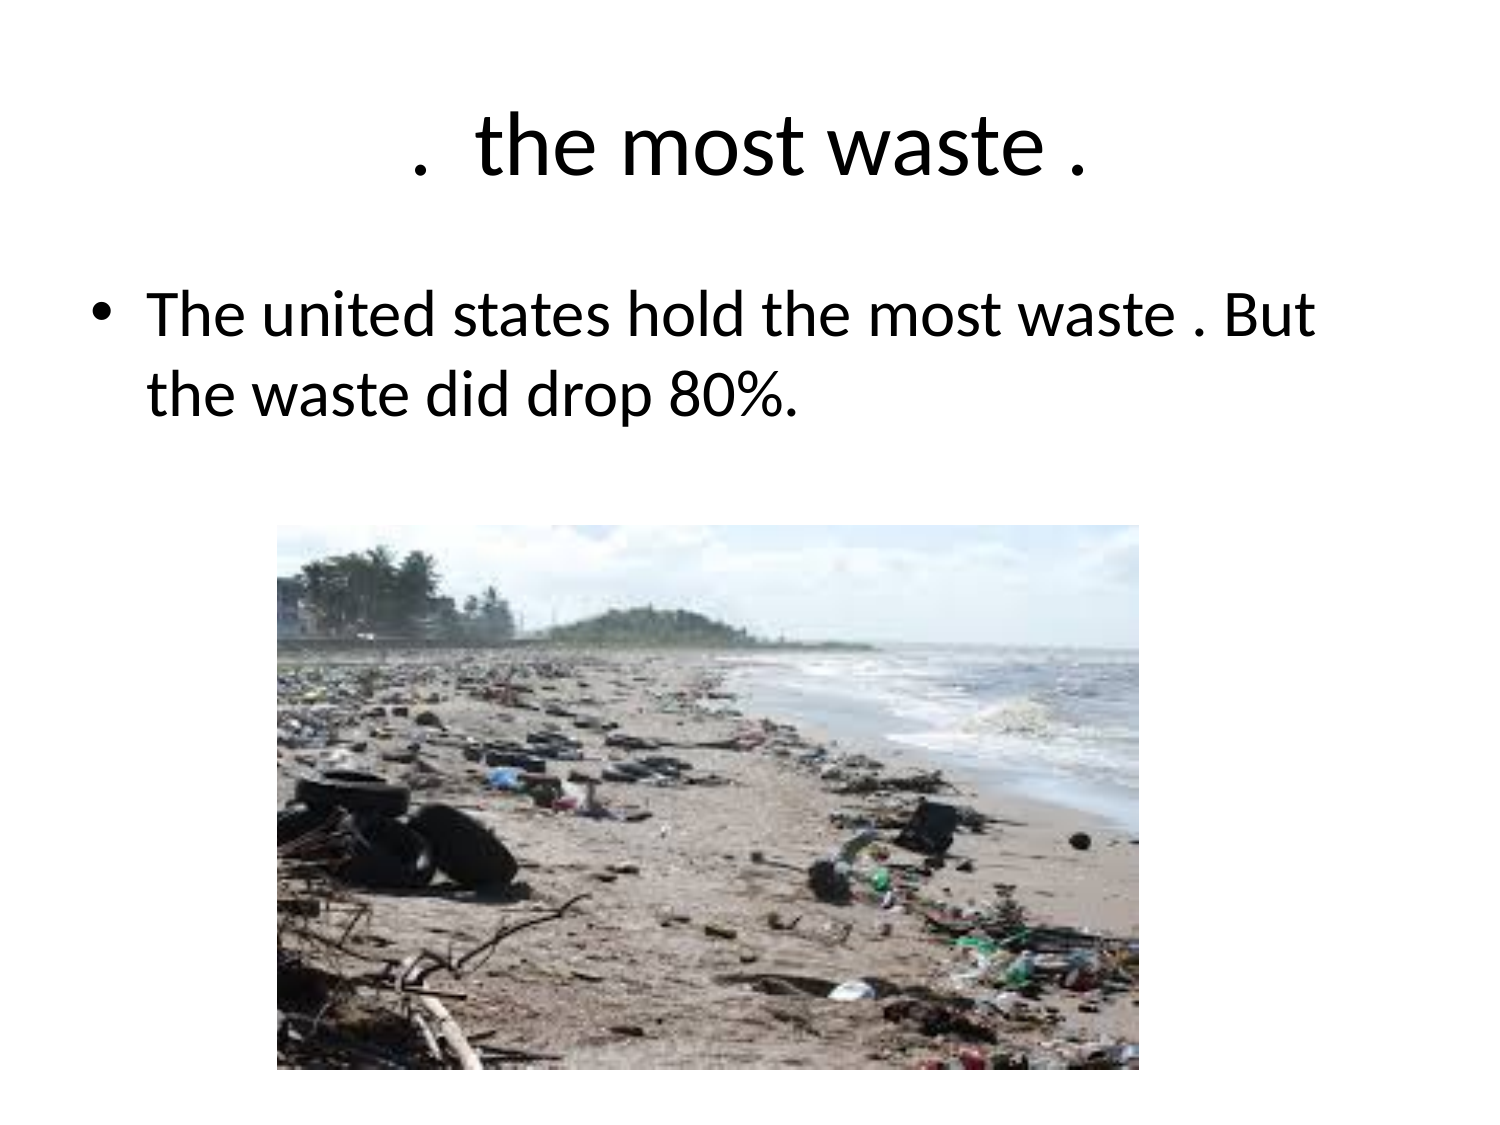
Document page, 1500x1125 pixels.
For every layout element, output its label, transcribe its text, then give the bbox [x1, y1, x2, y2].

title . the most waste . [75, 45, 1425, 233]
list The united states hold the most waste . But the waste did drop 80%. [75, 262, 1425, 1005]
picture [277, 524, 1140, 1070]
